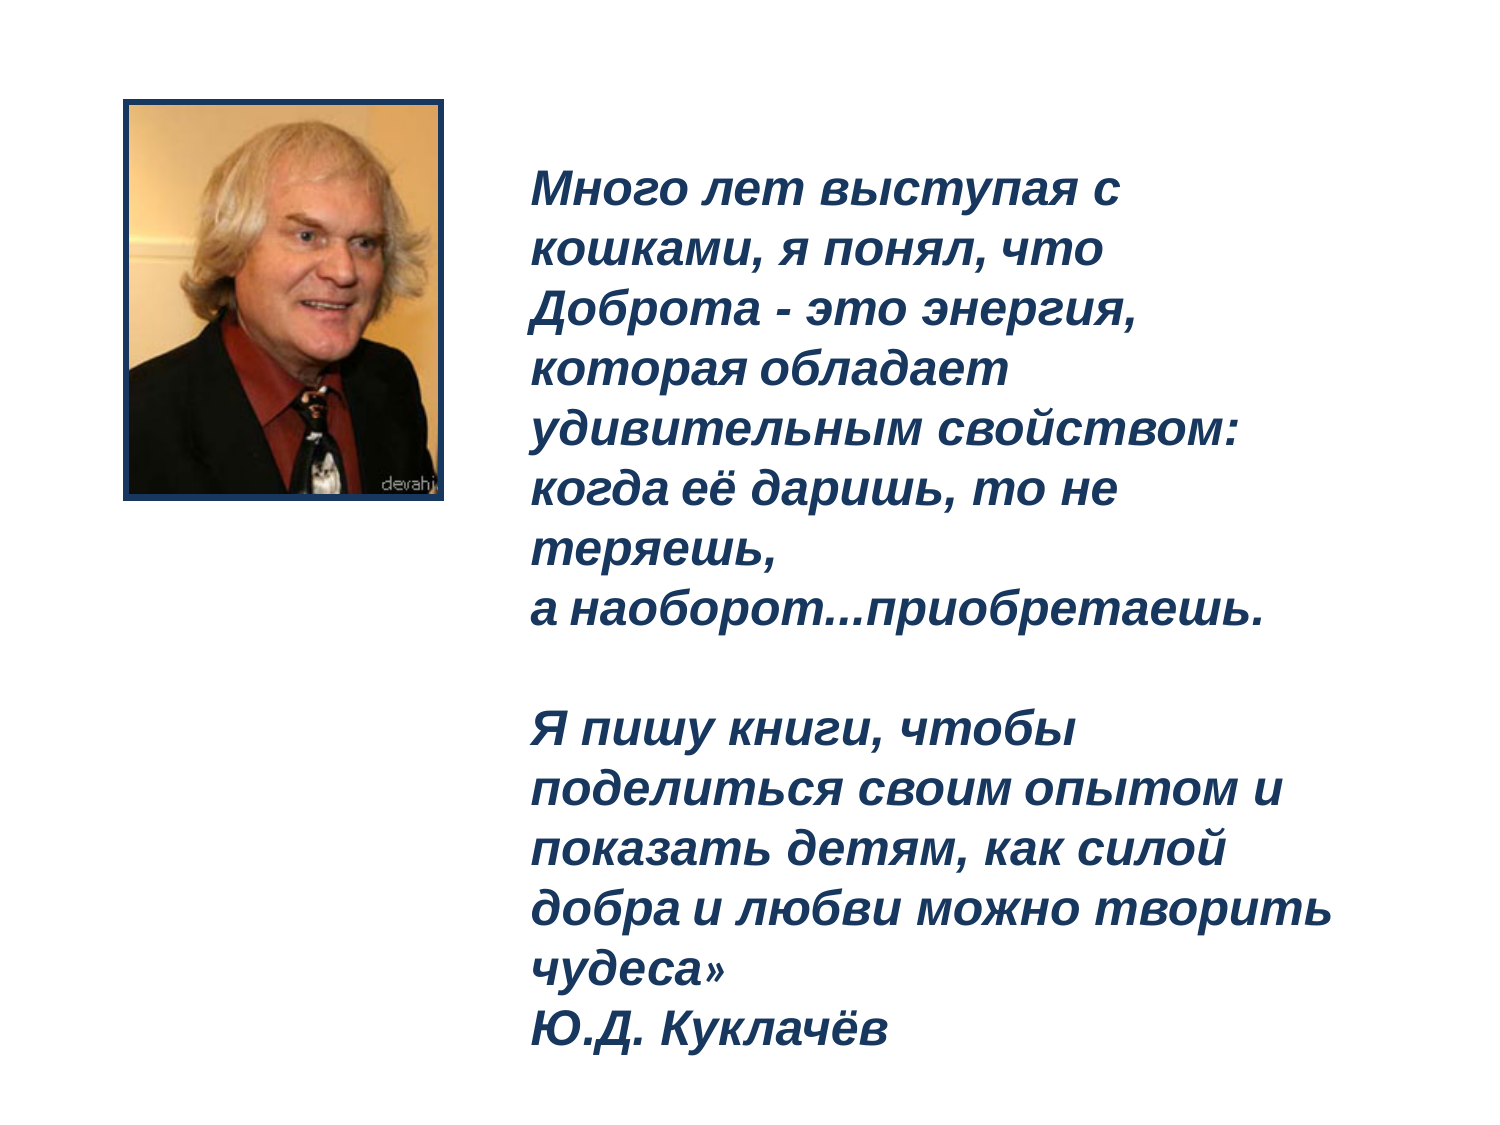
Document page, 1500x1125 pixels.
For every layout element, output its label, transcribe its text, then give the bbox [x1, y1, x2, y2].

picture [128, 105, 439, 495]
text_box Много лет выступая с кошками, я понял, что Доброта - это энергия, которая обладает удивительным свойством: когда её даришь, то не теряешь, а наоборот...приобретаешь. Я пишу книги, чтобы поделиться своим опытом и показать детям, как силой добра и любви можно творить чудеса» Ю.Д. Куклачёв [515, 147, 1360, 1063]
